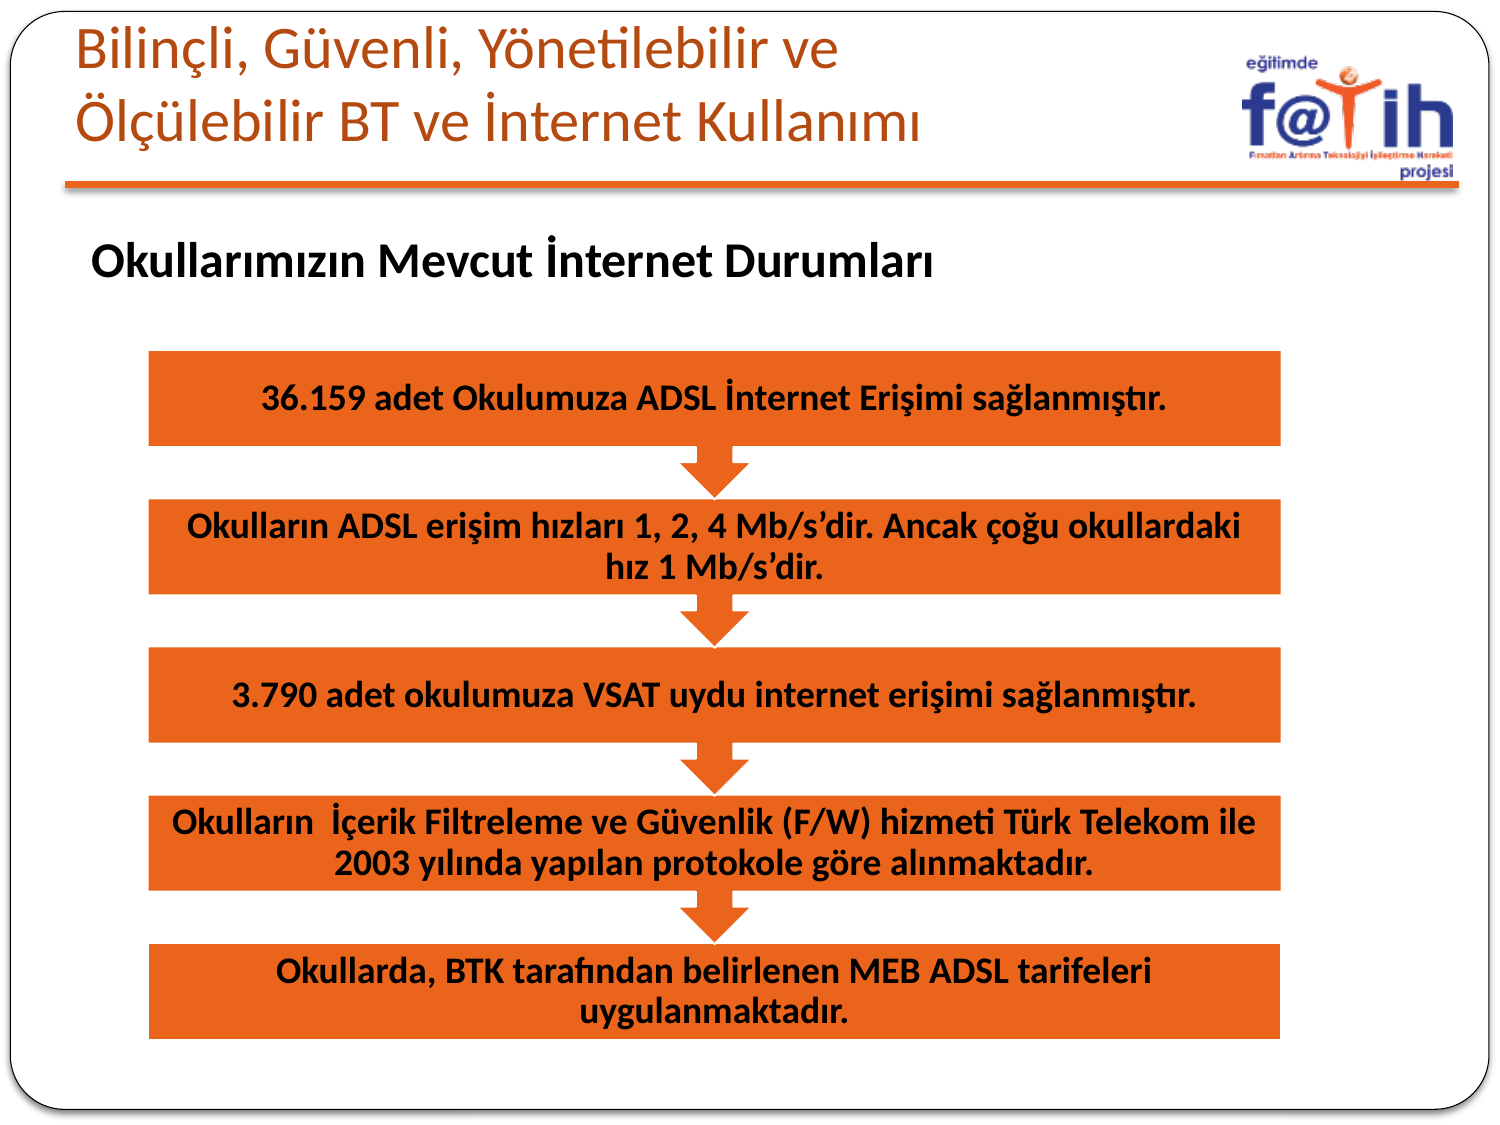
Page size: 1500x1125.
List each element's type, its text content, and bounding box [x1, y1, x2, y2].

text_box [147, 349, 1282, 1041]
picture [1242, 54, 1453, 182]
title Bilinçli, Güvenli, Yönetilebilir ve Ölçülebilir BT ve İnternet Kullanımı [60, 42, 1077, 169]
text_box Okullarımızın Mevcut İnternet Durumları [76, 219, 961, 295]
